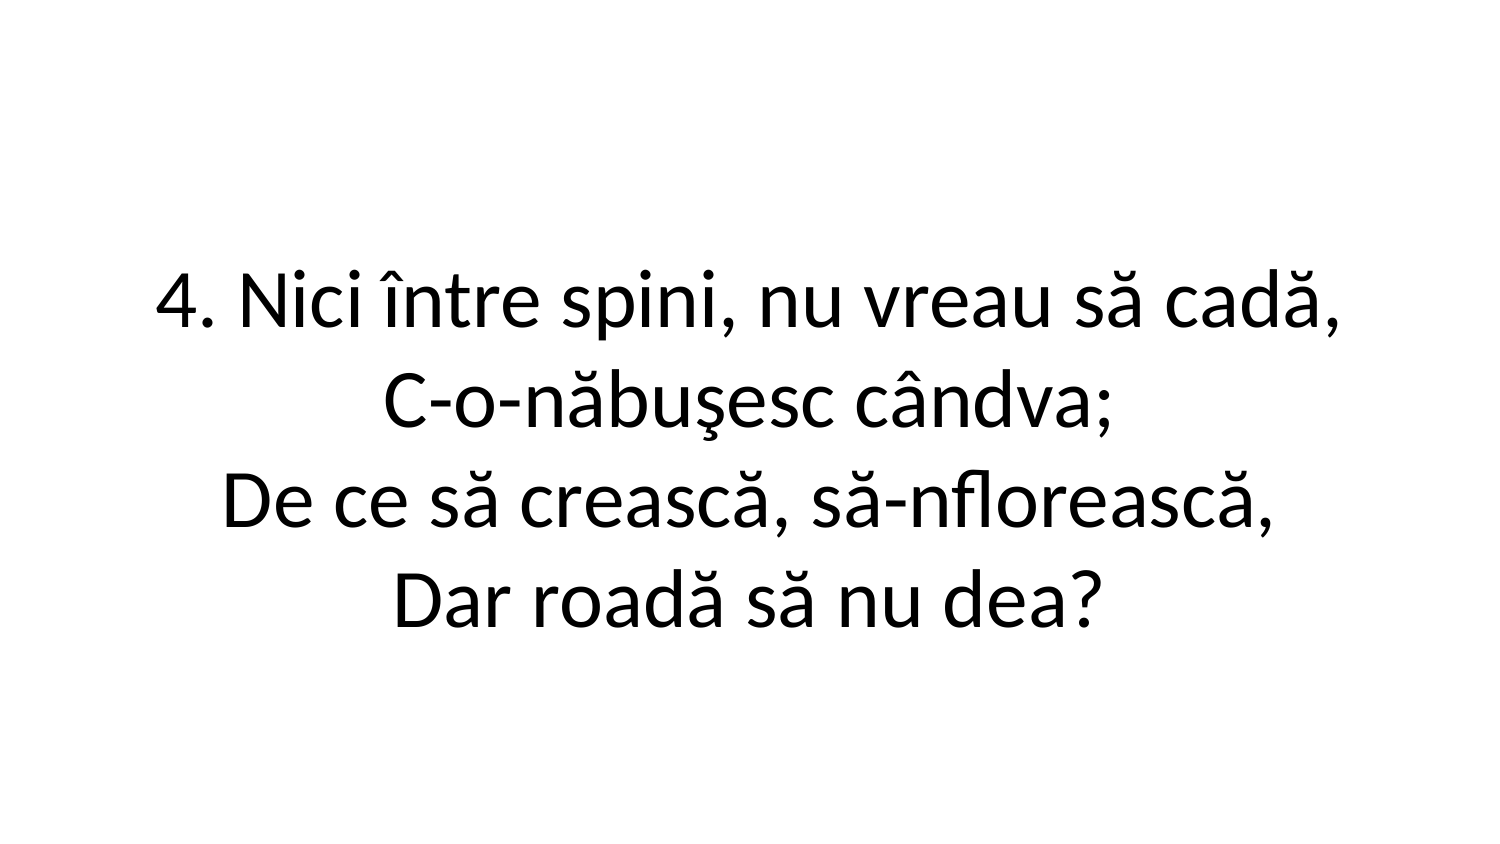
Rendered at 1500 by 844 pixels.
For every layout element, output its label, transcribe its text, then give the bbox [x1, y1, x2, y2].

text_box 4. Nici între spini, nu vreau să cadă, C-o-năbuşesc cândva; De ce să crească, să-nflorească, Dar roadă să nu dea? [140, 192, 1360, 652]
